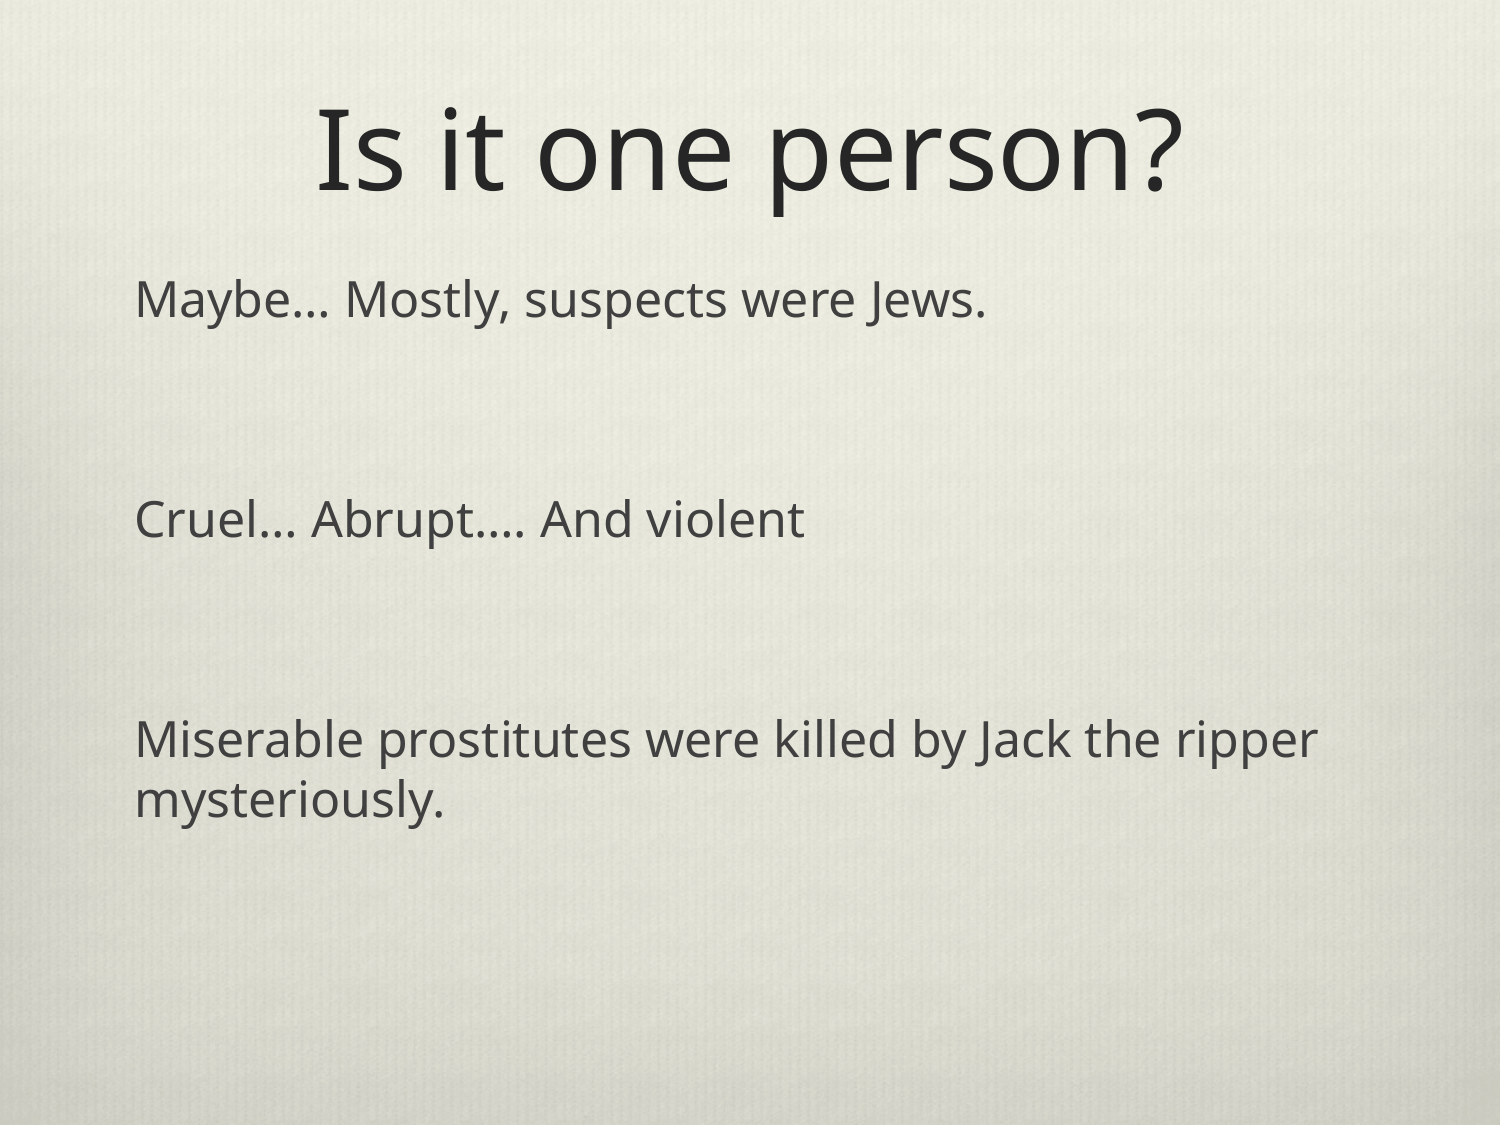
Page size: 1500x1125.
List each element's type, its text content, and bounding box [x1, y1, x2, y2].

list Maybe… Mostly, suspects were Jews. Cruel… Abrupt…. And violent Miserable prostitutes were killed by Jack the ripper mysteriously. [119, 260, 1381, 1011]
title Is it one person? [119, 51, 1381, 240]
